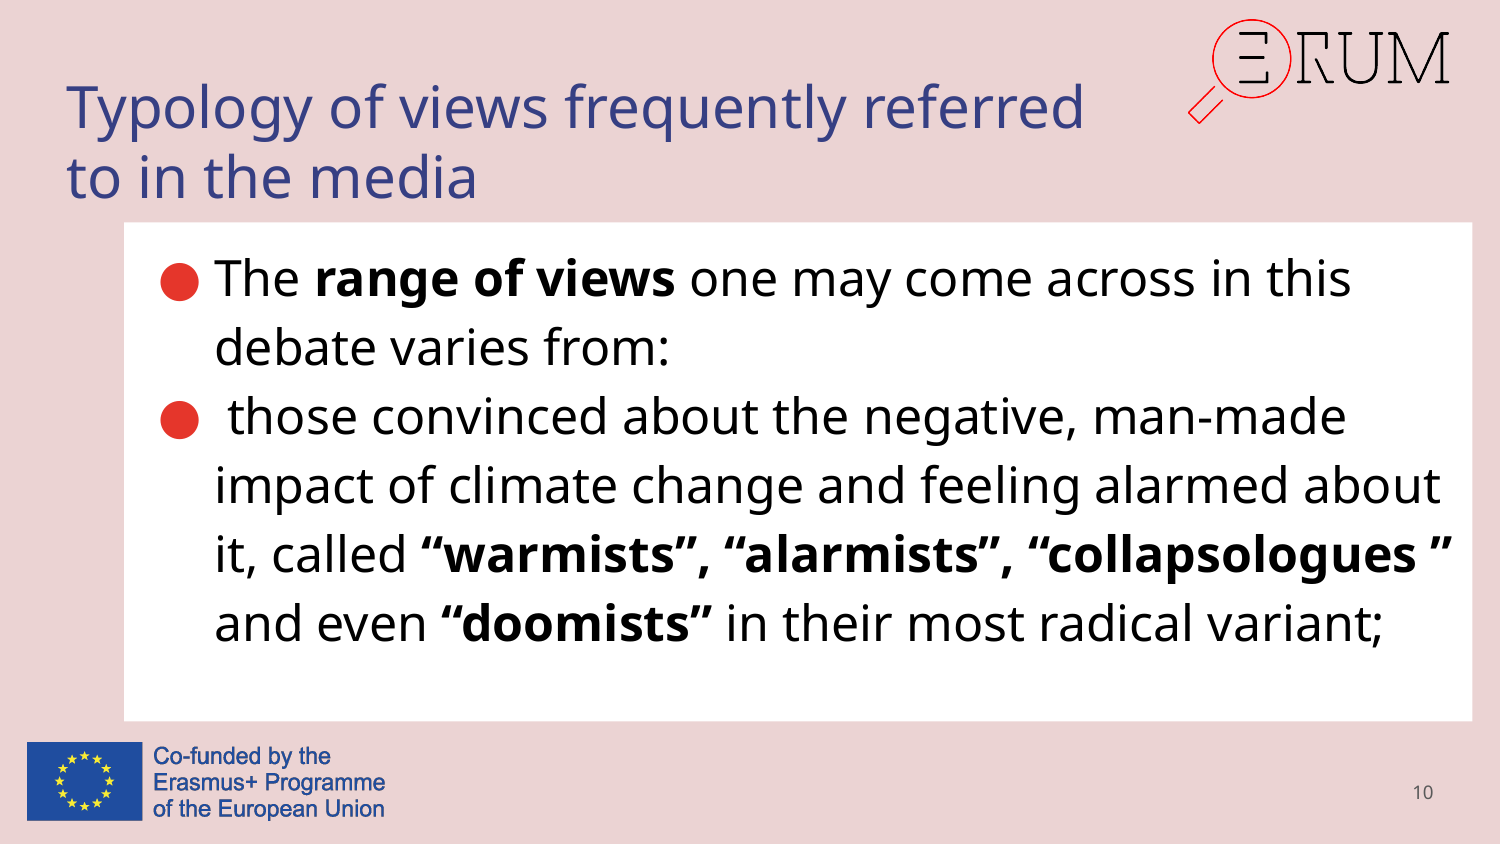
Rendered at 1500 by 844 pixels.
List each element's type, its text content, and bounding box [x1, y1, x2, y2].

picture [27, 742, 385, 821]
slide_number 10 [1358, 761, 1449, 826]
title Typology of views frequently referred to in the media [51, 55, 1168, 150]
list The range of views one may come across in this debate varies from: those convinced about the negative, man-made impact of climate change and feeling alarmed about it, called “warmists”, “alarmists”, “collapsologues ” and even “doomists” in their most radical variant; [124, 222, 1473, 722]
picture [1136, 0, 1500, 137]
